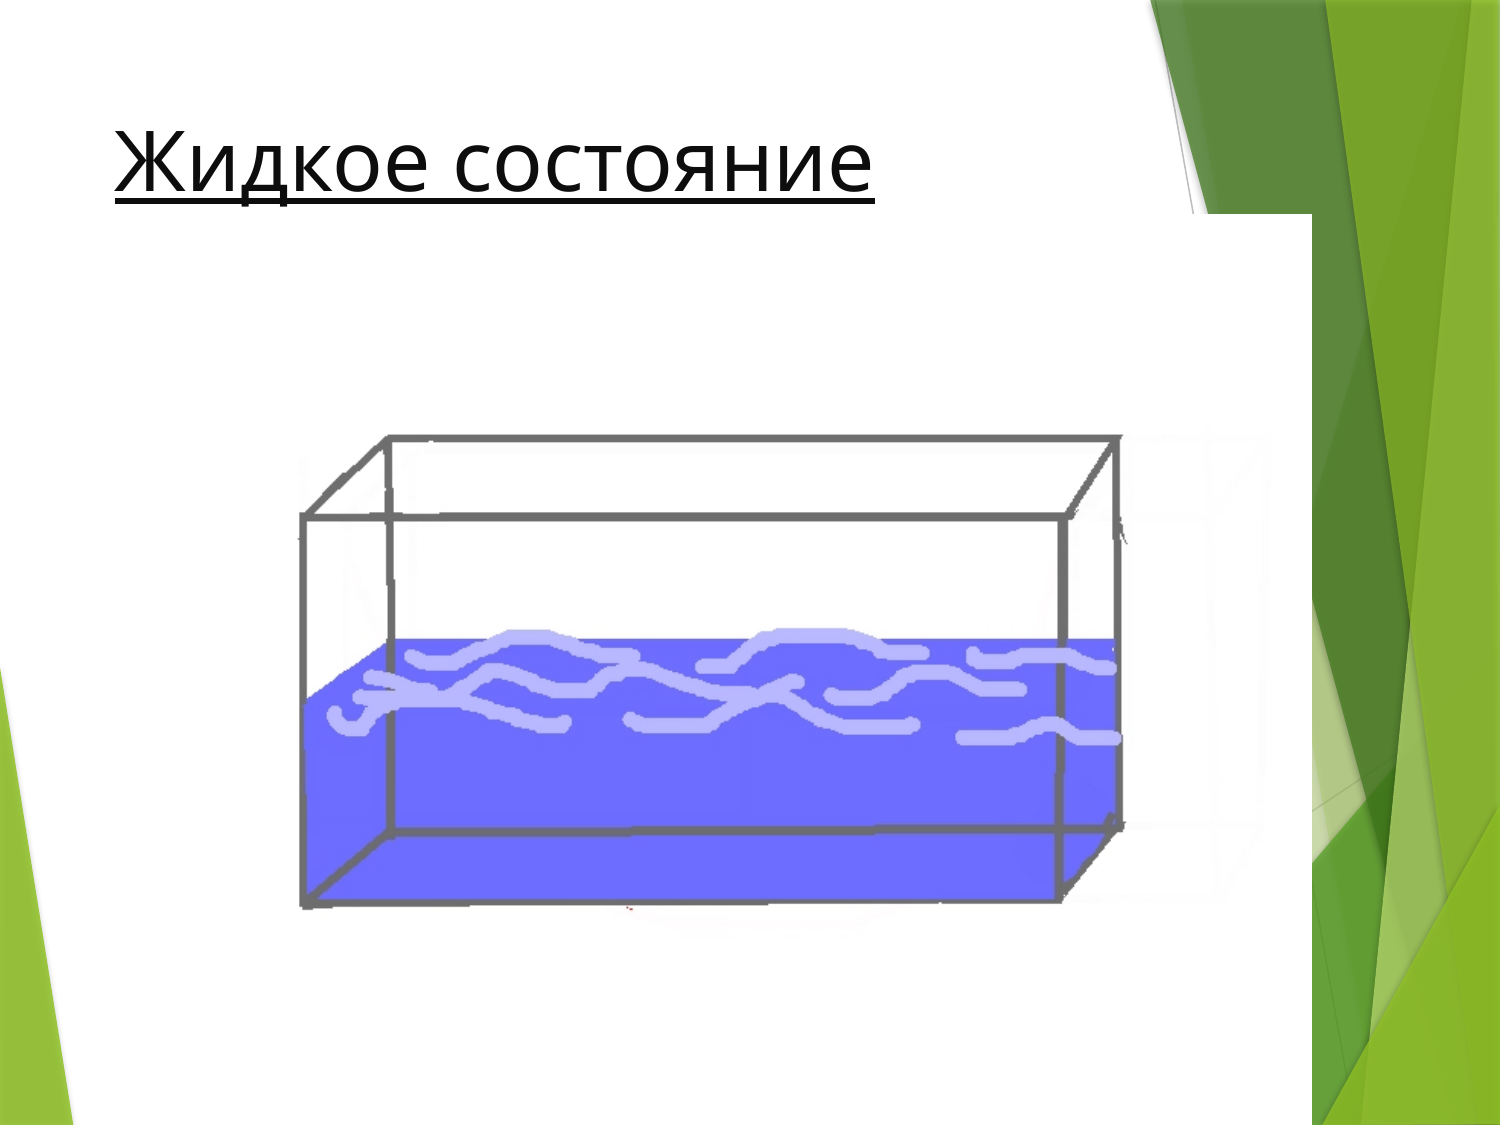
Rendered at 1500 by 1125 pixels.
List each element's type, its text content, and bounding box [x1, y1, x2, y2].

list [93, 214, 1312, 1125]
title Жидкое состояние воды: [99, 99, 1142, 213]
